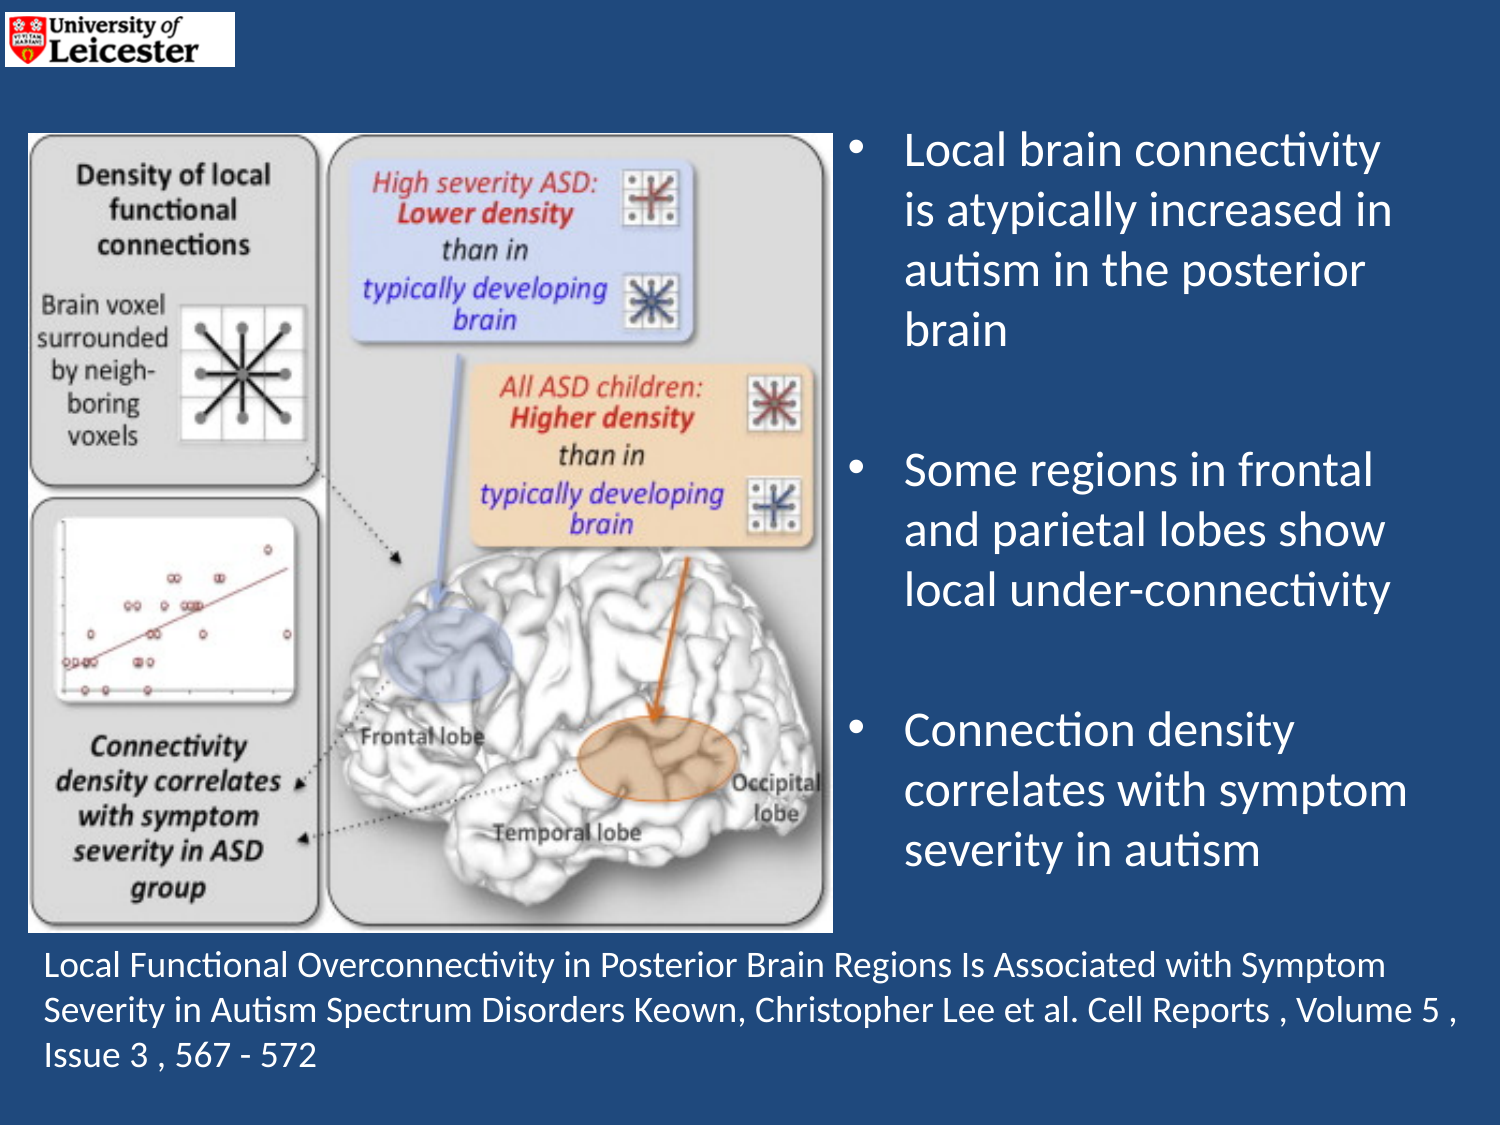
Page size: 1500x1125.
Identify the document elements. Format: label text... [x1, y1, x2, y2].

text_box Local Functional Overconnectivity in Posterior Brain Regions Is Associated with Symptom Severity in Autism Spectrum Disorders Keown, Christopher Lee et al. Cell Reports , Volume 5 , Issue 3 , 567 - 572 [28, 932, 1483, 1083]
picture [5, 12, 235, 67]
picture [28, 132, 833, 933]
list Local brain connectivity is atypically increased in autism in the posterior brain Some regions in frontal and parietal lobes show local under-connectivity Connection density correlates with symptom severity in autism [832, 69, 1425, 932]
